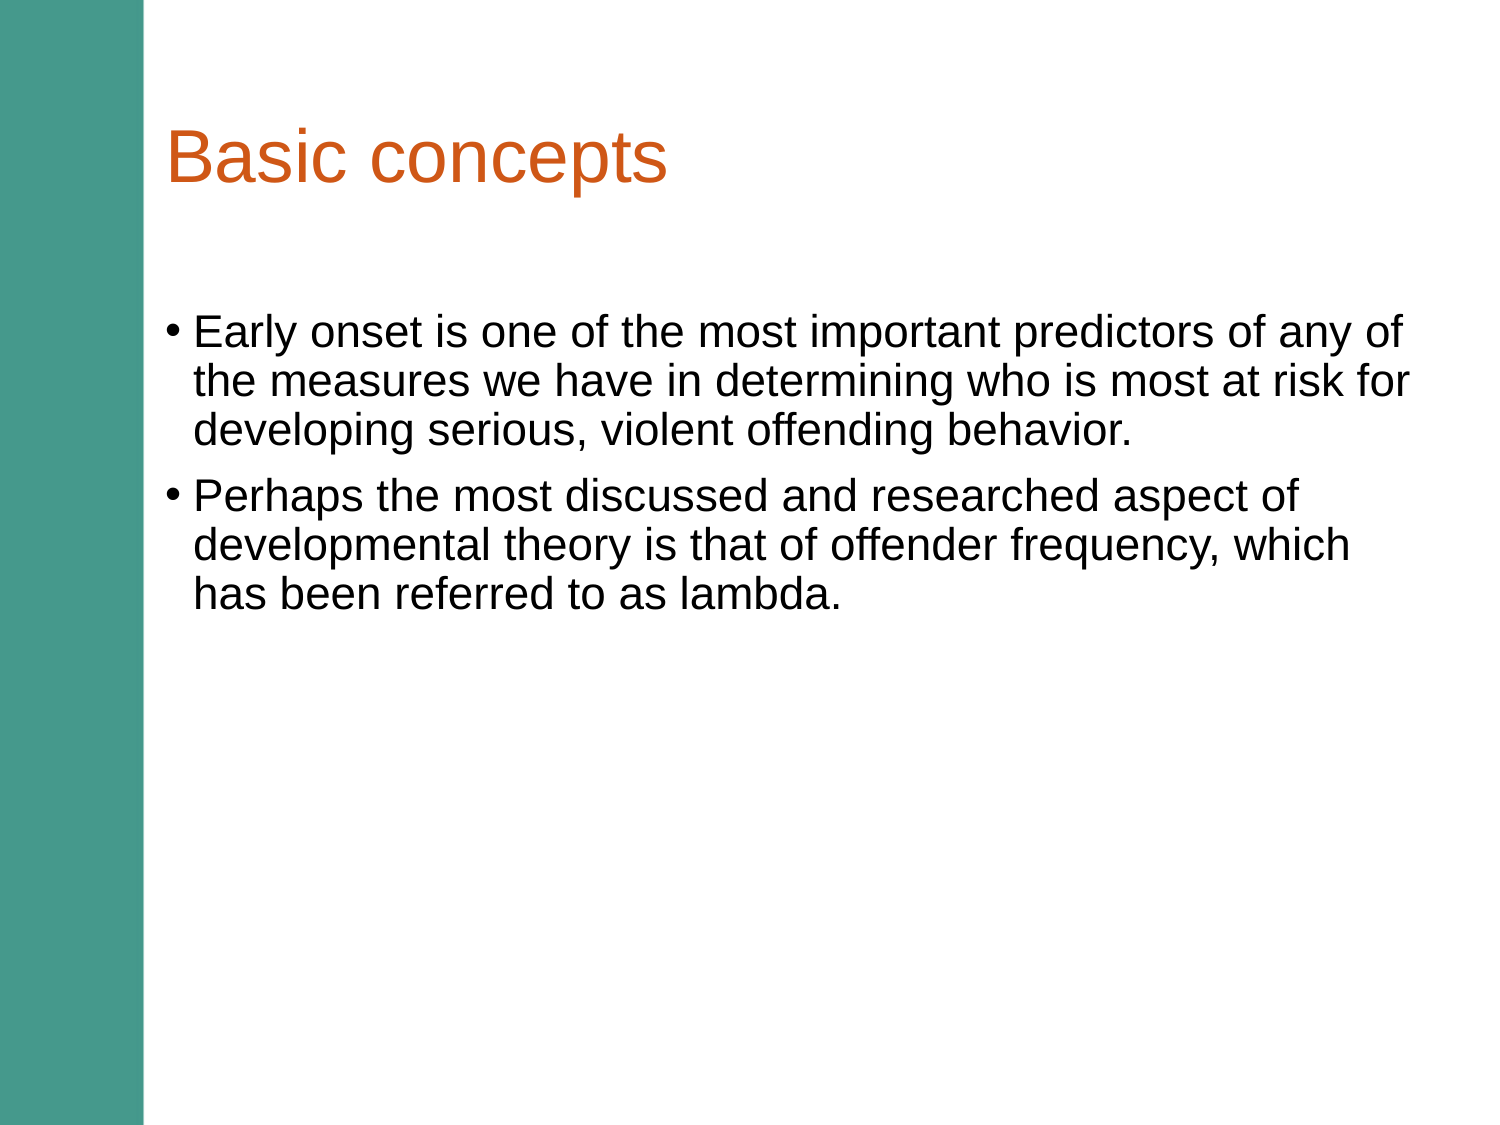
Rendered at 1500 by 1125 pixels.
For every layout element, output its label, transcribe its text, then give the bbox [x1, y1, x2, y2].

title Basic concepts [150, 50, 1444, 268]
picture [0, 0, 1500, 1125]
list Early onset is one of the most important predictors of any of the measures we have in determining who is most at risk for developing serious, violent offending behavior. Perhaps the most discussed and researched aspect of developmental theory is that of offender frequency, which has been referred to as lambda. [150, 299, 1444, 1014]
